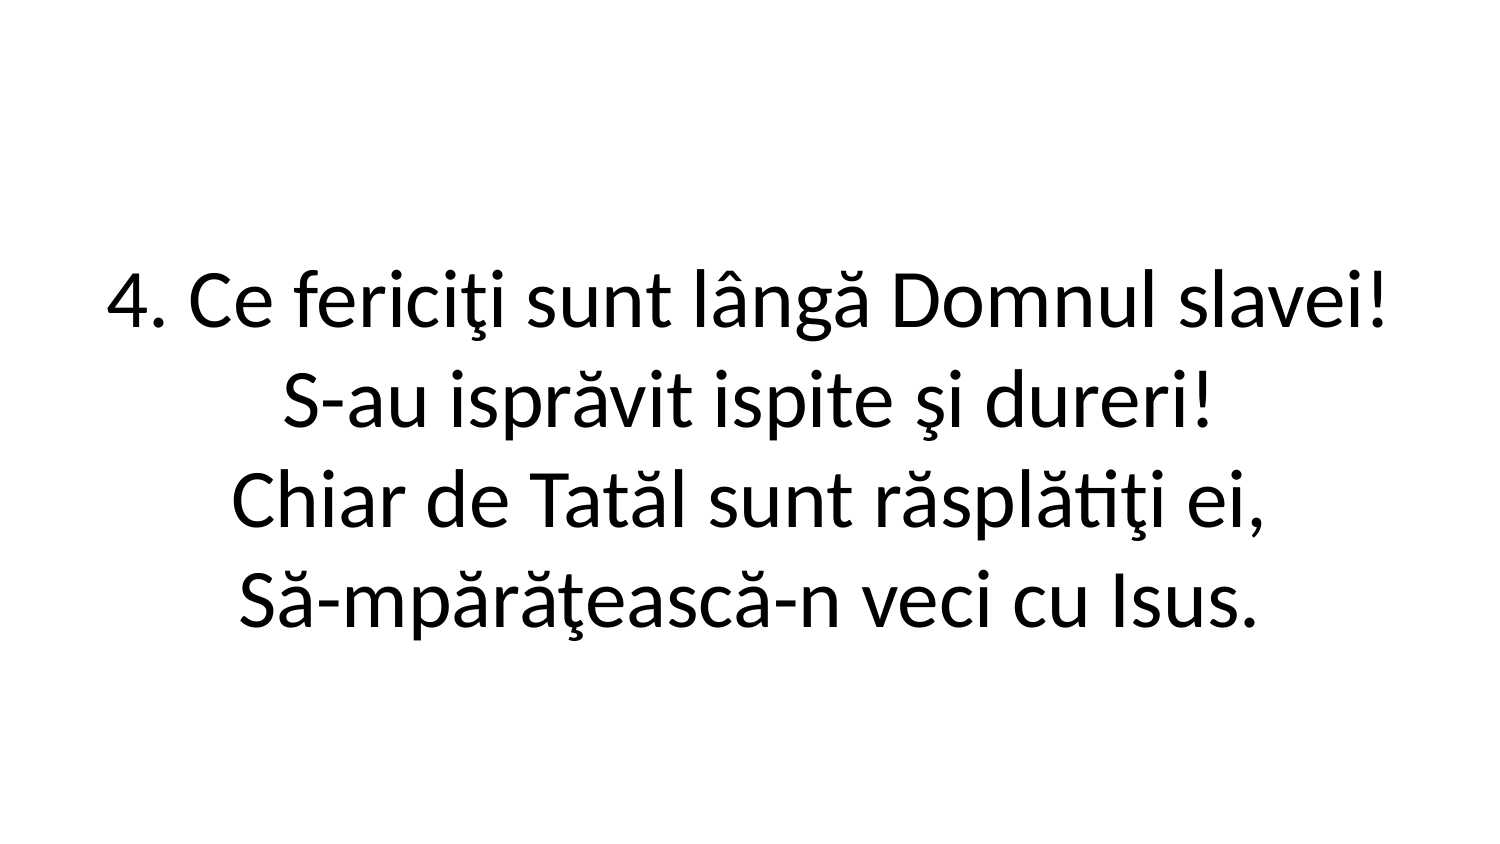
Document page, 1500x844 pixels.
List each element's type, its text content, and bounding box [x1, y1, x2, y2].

text_box 4. Ce fericiţi sunt lângă Domnul slavei! S-au isprăvit ispite şi dureri! Chiar de Tatăl sunt răsplătiţi ei, Să-mpărăţească-n veci cu Isus. [92, 192, 1408, 652]
